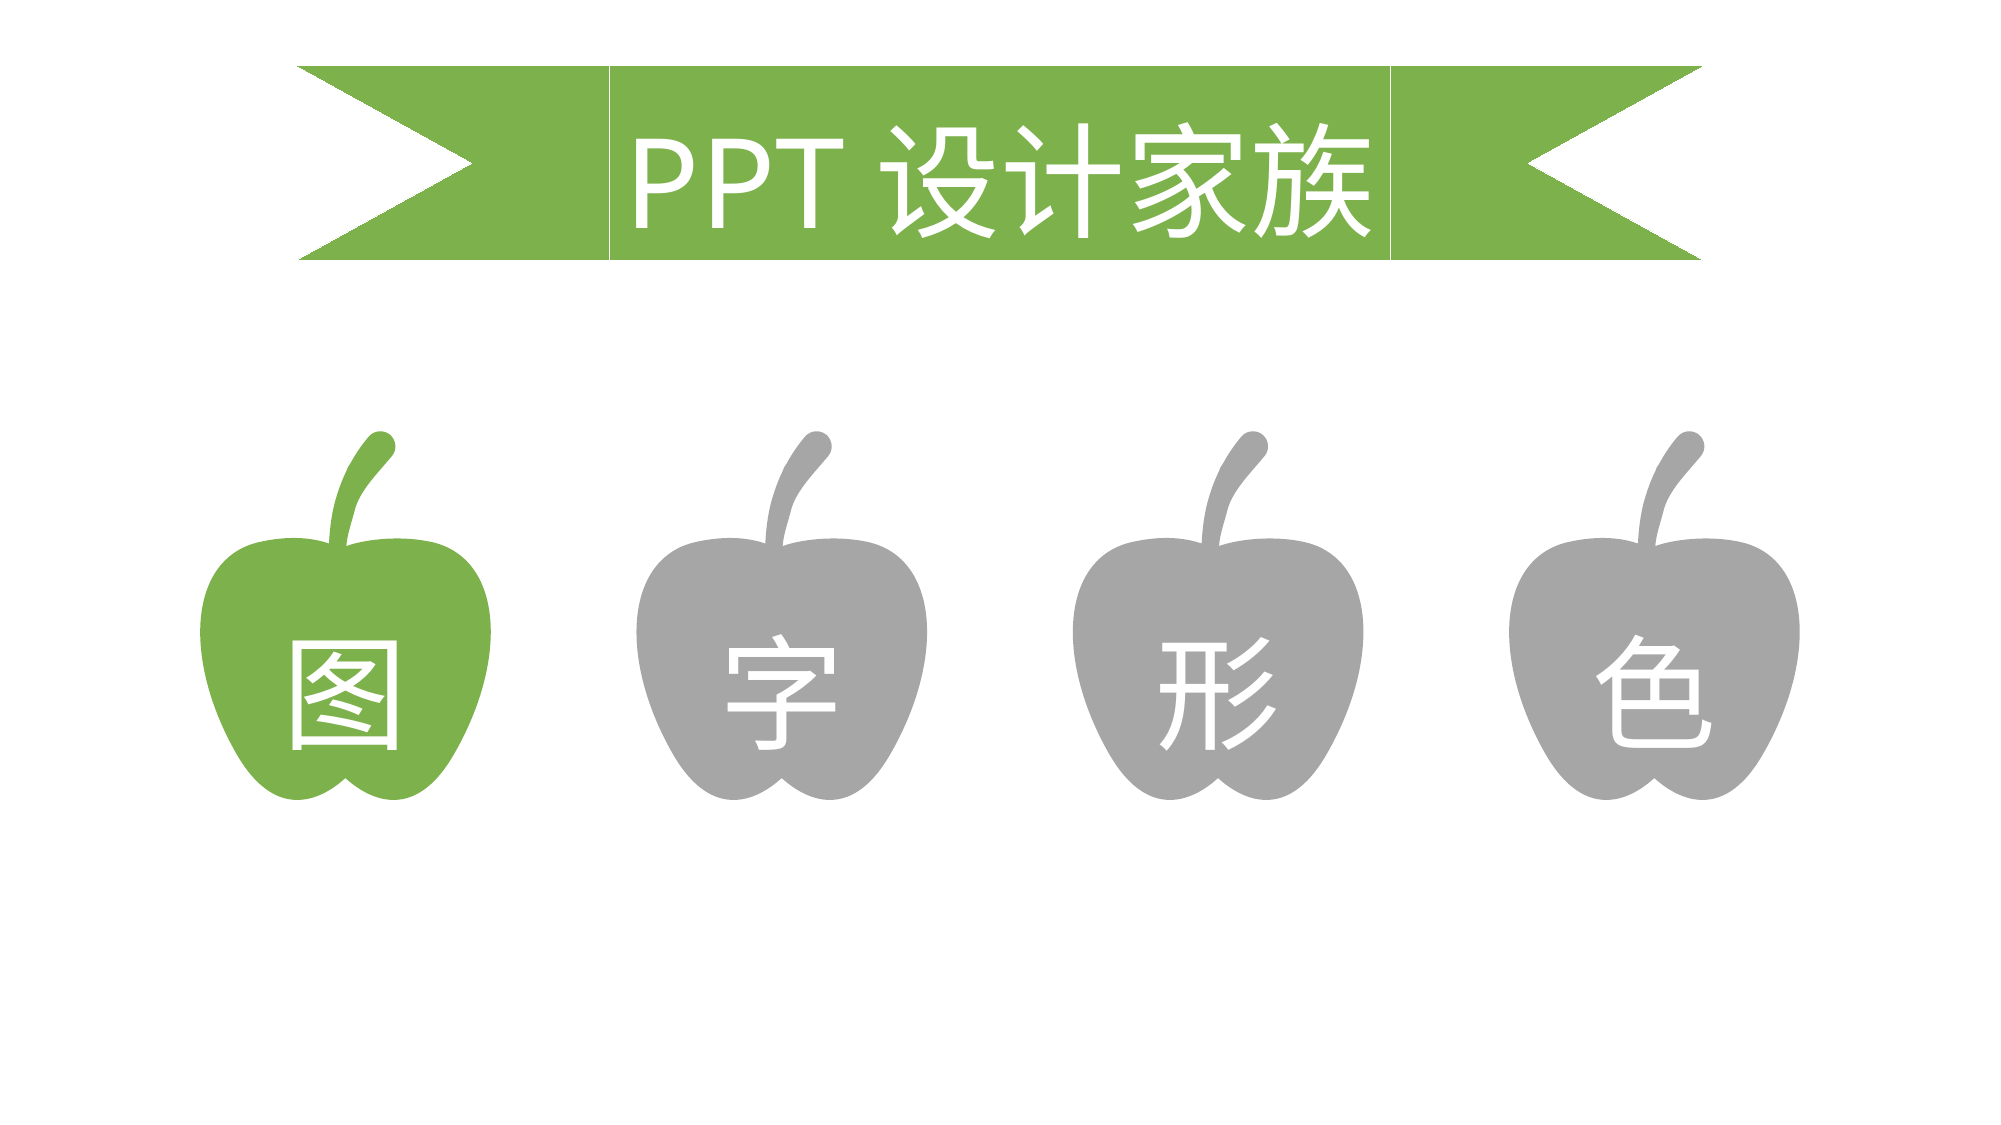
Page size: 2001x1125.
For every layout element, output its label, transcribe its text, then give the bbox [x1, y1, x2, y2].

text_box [200, 431, 491, 800]
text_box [636, 431, 928, 800]
text_box [1122, 136, 1706, 953]
text_box PPT设计家族 [295, 65, 1705, 261]
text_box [1072, 431, 1364, 800]
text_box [1509, 431, 1800, 800]
